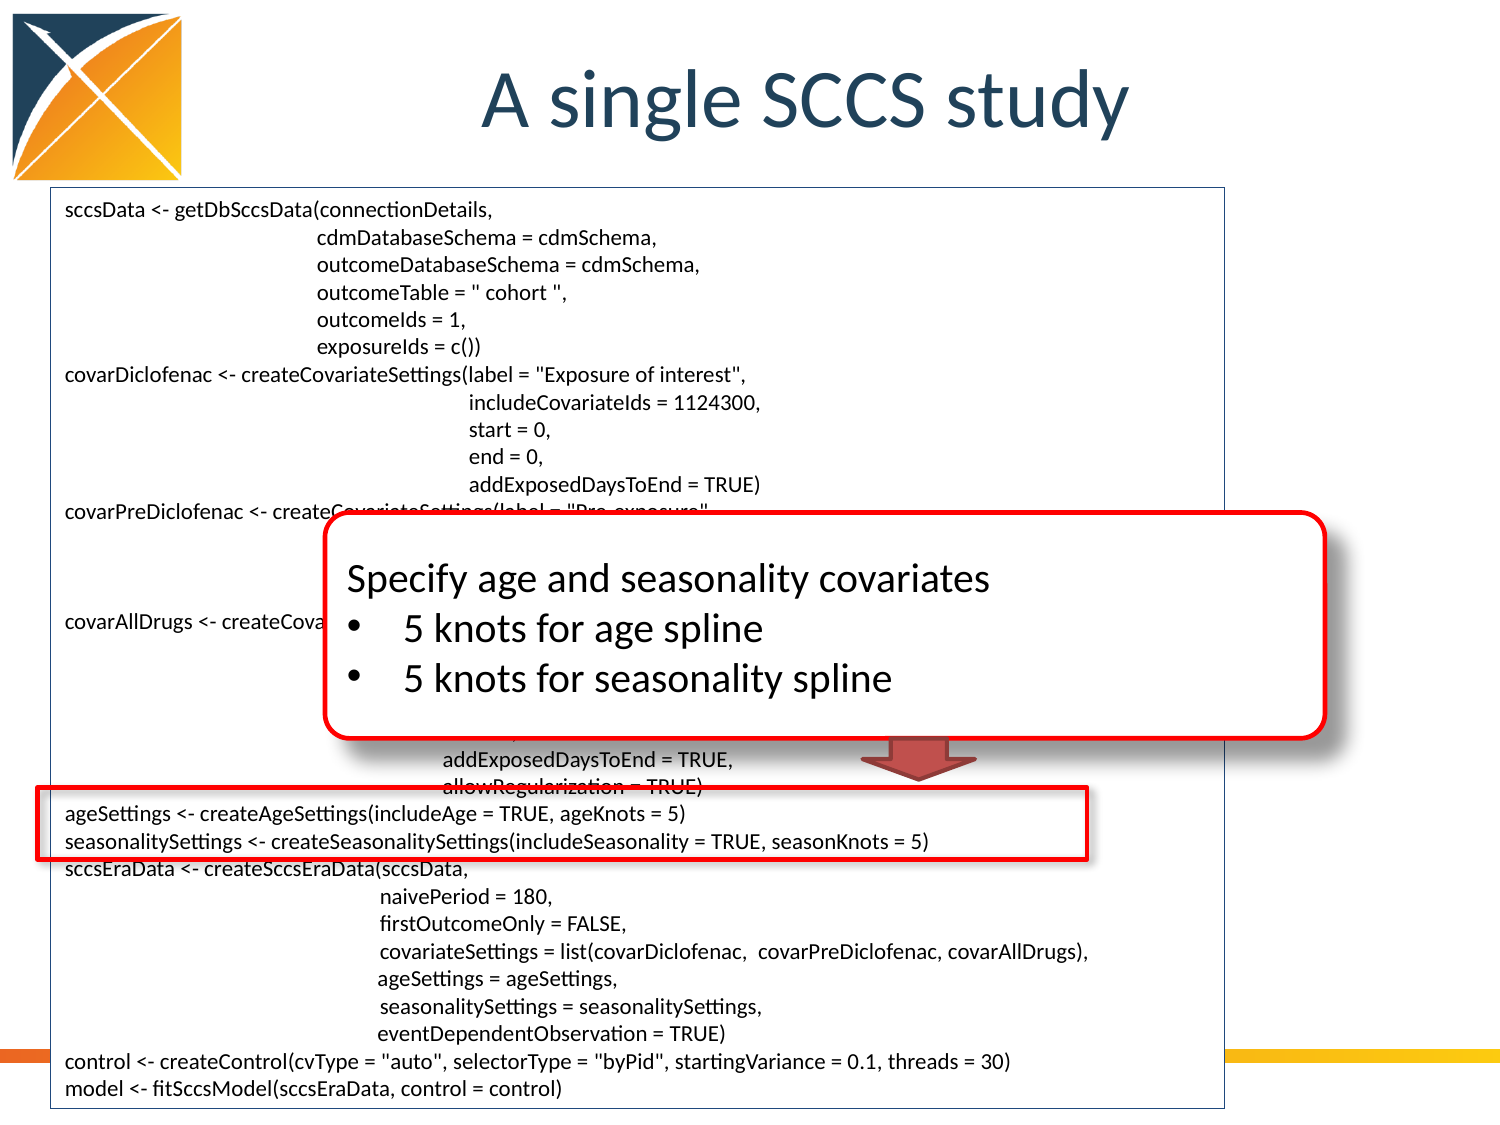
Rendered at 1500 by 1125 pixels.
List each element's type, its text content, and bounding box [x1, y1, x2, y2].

text_box [35, 785, 1089, 862]
picture [0, 0, 206, 200]
text_box sccsData <- getDbSccsData(connectionDetails, cdmDatabaseSchema = cdmSchema, outcomeDatabaseSchema = cdmSchema, outcomeTable = " cohort ", outcomeIds = 1, exposureIds = c()) covarDiclofenac <- createCovariateSettings(label = "Exposure of interest", includeCovariateIds = 1124300, start = 0, end = 0, addExposedDaysToEnd = TRUE) covarPreDiclofenac <- createCovariateSettings(label = "Pre-exposure", includeCovariateIds = diclofenac, start = -60, end = -1) covarAllDrugs <- createCovariateSettings(label = "Other exposures", excludeCovariateIds = 1124300, stratifyById = TRUE, start = 1, end = 0, addExposedDaysToEnd = TRUE, allowRegularization = TRUE) ageSettings <- createAgeSettings(includeAge = TRUE, ageKnots = 5) seasonalitySettings <- createSeasonalitySettings(includeSeasonality = TRUE, seasonKnots = 5) sccsEraData <- createSccsEraData(sccsData, naivePeriod = 180, firstOutcomeOnly = FALSE, covariateSettings = list(covarDiclofenac, covarPreDiclofenac, covarAllDrugs), ageSettings = ageSettings, seasonalitySettings = seasonalitySettings, eventDependentObservation = TRUE) control <- createControl(cvType = "auto", selectorType = "byPid", startingVariance = 0.1, threads = 30) model <- fitSccsModel(sccsEraData, control = control) [50, 187, 1225, 1109]
text_box [860, 736, 978, 782]
text_box Specify age and seasonality covariates 5 knots for age spline 5 knots for seasonality spline [322, 510, 1328, 741]
title A single SCCS study [187, 24, 1425, 163]
